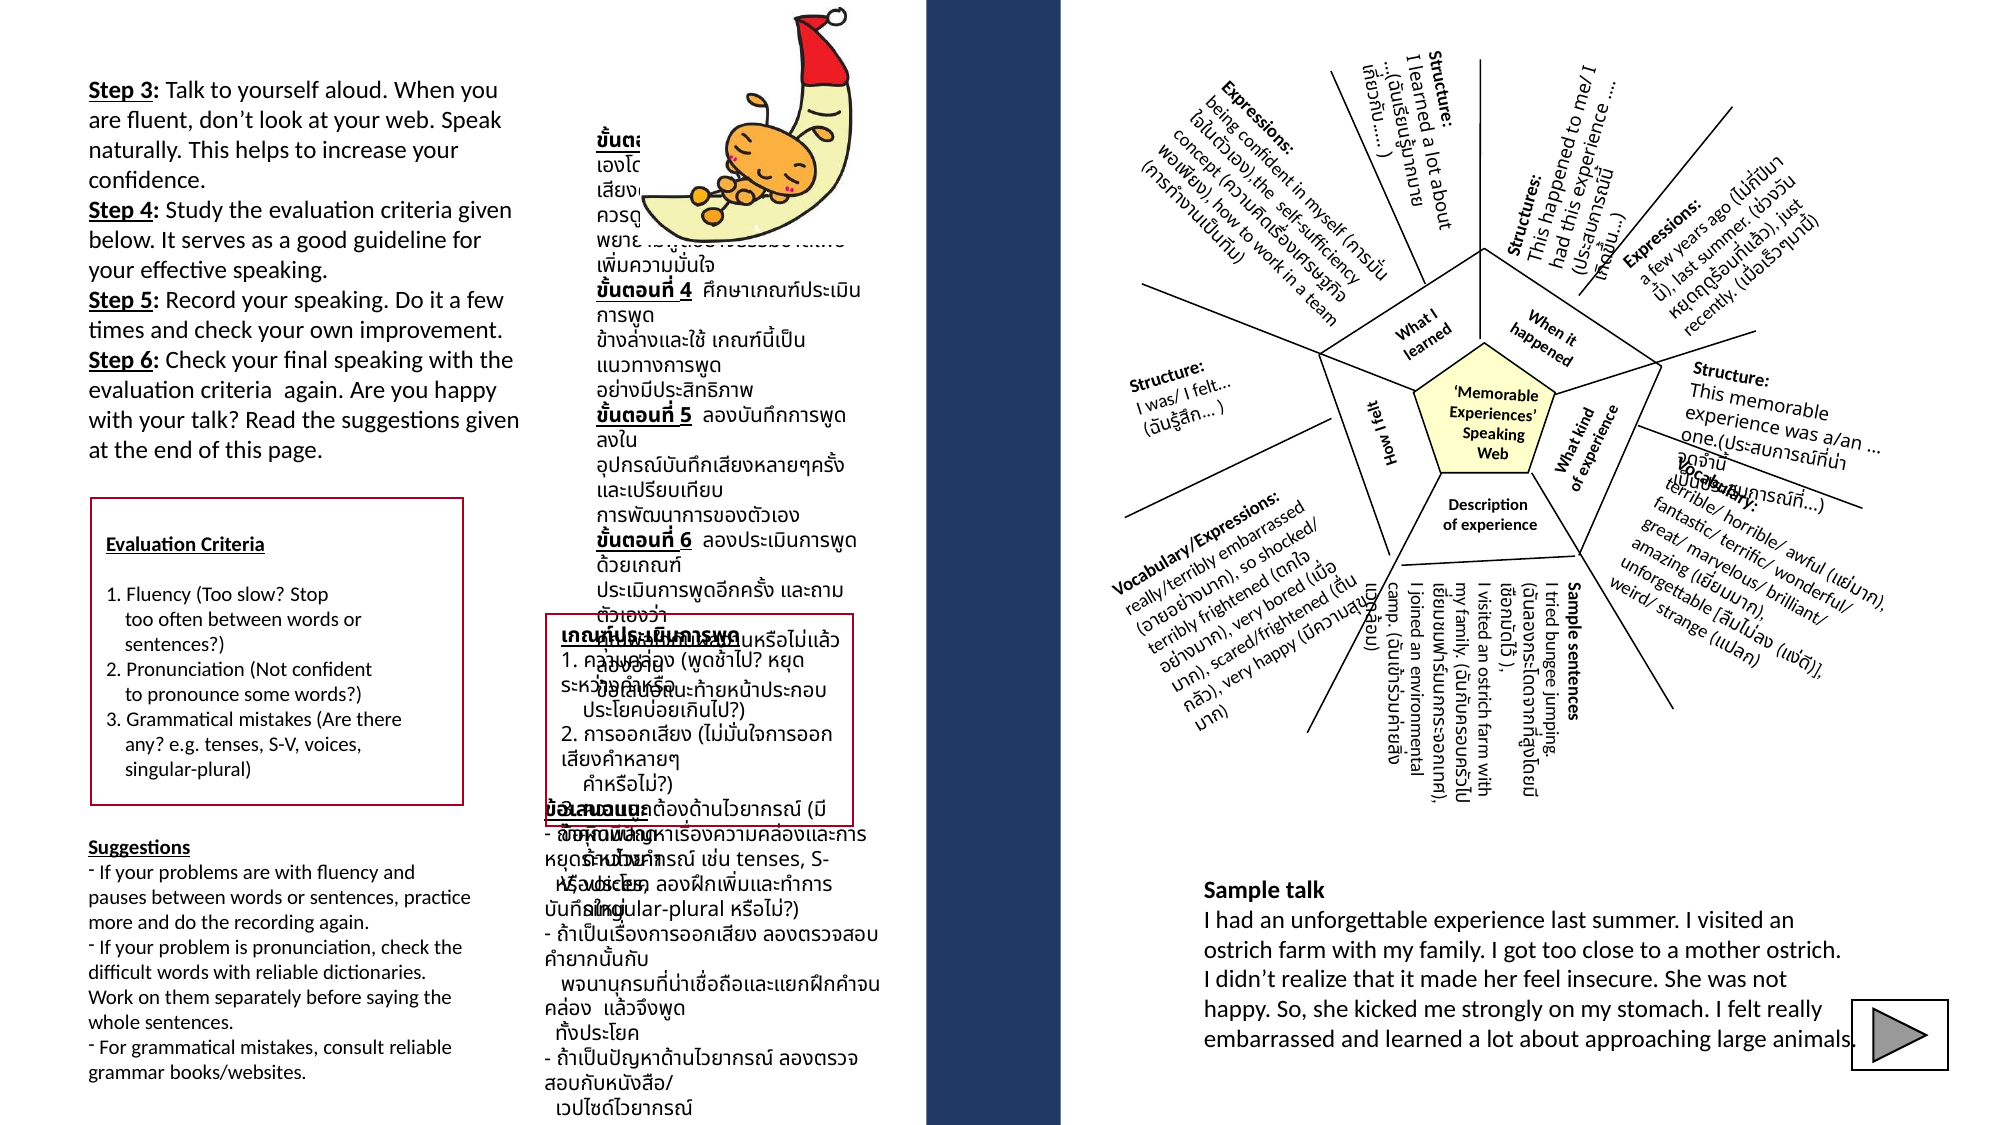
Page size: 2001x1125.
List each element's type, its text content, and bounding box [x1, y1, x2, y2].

text_box Structure: I learned a lot about …(ฉันเรียนรู้มากมายเกี่ยวกับ..... ) [1348, 33, 1493, 264]
text_box Expressions: being confident in myself (การมั่น ใจในตัวเอง),the self-sufficiency concept (ความคิดเรื่องเศรษฐกิจพอเพียง), how to work in a team (การทำงานเป็นทีม) [1122, 59, 1429, 367]
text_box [73, 66, 896, 1092]
text_box Structure: This memorable experience was a/an …one.(ประสบการณ์ที่น่าจดจำนี้ เป็นประสบการณ์ที่...) [1655, 345, 1915, 536]
text_box Sample talk I had an unforgettable experience last summer. I visited an ostrich farm with my family. I got too close to a mother ostrich. I didn’t realize that it made her feel insecure. She was not happy. So, she kicked me strongly on my stomach. I felt really embarrassed and learned a lot about approaching large animals. [1188, 865, 1875, 1061]
text_box Expressions: a few years ago (ไม่กี่ปีมานี้), last summer. (ช่วงวันหยุดฤดูร้อนที่แล้ว), just recently. (เมื่อเร็วๆมานี้) [1601, 103, 1864, 350]
text_box [925, 0, 1062, 1125]
text_box Vocabulary: terrible/ horrible/ awful (แย่มาก), fantastic/ terrific/ wonderful/ great/ marvelous/ brilliant/ amazing (เยี่ยมมาก), unforgettable [ลืมไม่ลง (แง่ดี)], weird/ strange (แปลก) [1590, 461, 1922, 728]
text_box Structures: This happened to me/ I had this experience ….(ประสบการณ์นี้ เกิดขึ้น...) [1489, 37, 1677, 300]
text_box [1851, 999, 1949, 1071]
text_box When it happened [1481, 271, 1627, 389]
text_box What I learned [1354, 274, 1480, 391]
text_box Sample sentences I tried bungee jumping. (ฉันลองกระโดดจากที่สูงโดยมีเชือกมัดไว้ ), I visited an ostrich farm with my family. (ฉันกับครอบครัวไปเยี่ยมชมฟาร์มนกกระจอกเทศ), I joined an environmental camp. (ฉันเข้าร่วมค่ายสิ่งแวดล้อม) [1332, 567, 1595, 828]
text_box [1439, 469, 1504, 473]
text_box Vocabulary/Expressions: really/terribly embarrassed (อายอย่างมาก), so shocked/ terribly frightened (ตกใจอย่างมาก), very bored (เบื่อมาก), scared/frightened (ตื่นกลัว), very happy (มีความสุขมาก) [1091, 451, 1379, 750]
text_box What kind of experience [1524, 361, 1643, 525]
text_box Structure: I was/ I felt… (ฉันรู้สึก... ) [1110, 320, 1315, 452]
text_box How I felt [1339, 356, 1422, 512]
text_box Description of experience [1413, 485, 1568, 543]
text_box [1413, 389, 1418, 403]
text_box ‘Memorable Experiences’ Speaking Web [1414, 370, 1576, 476]
text_box [1444, 342, 1532, 376]
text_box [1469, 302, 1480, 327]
picture [640, 7, 854, 245]
